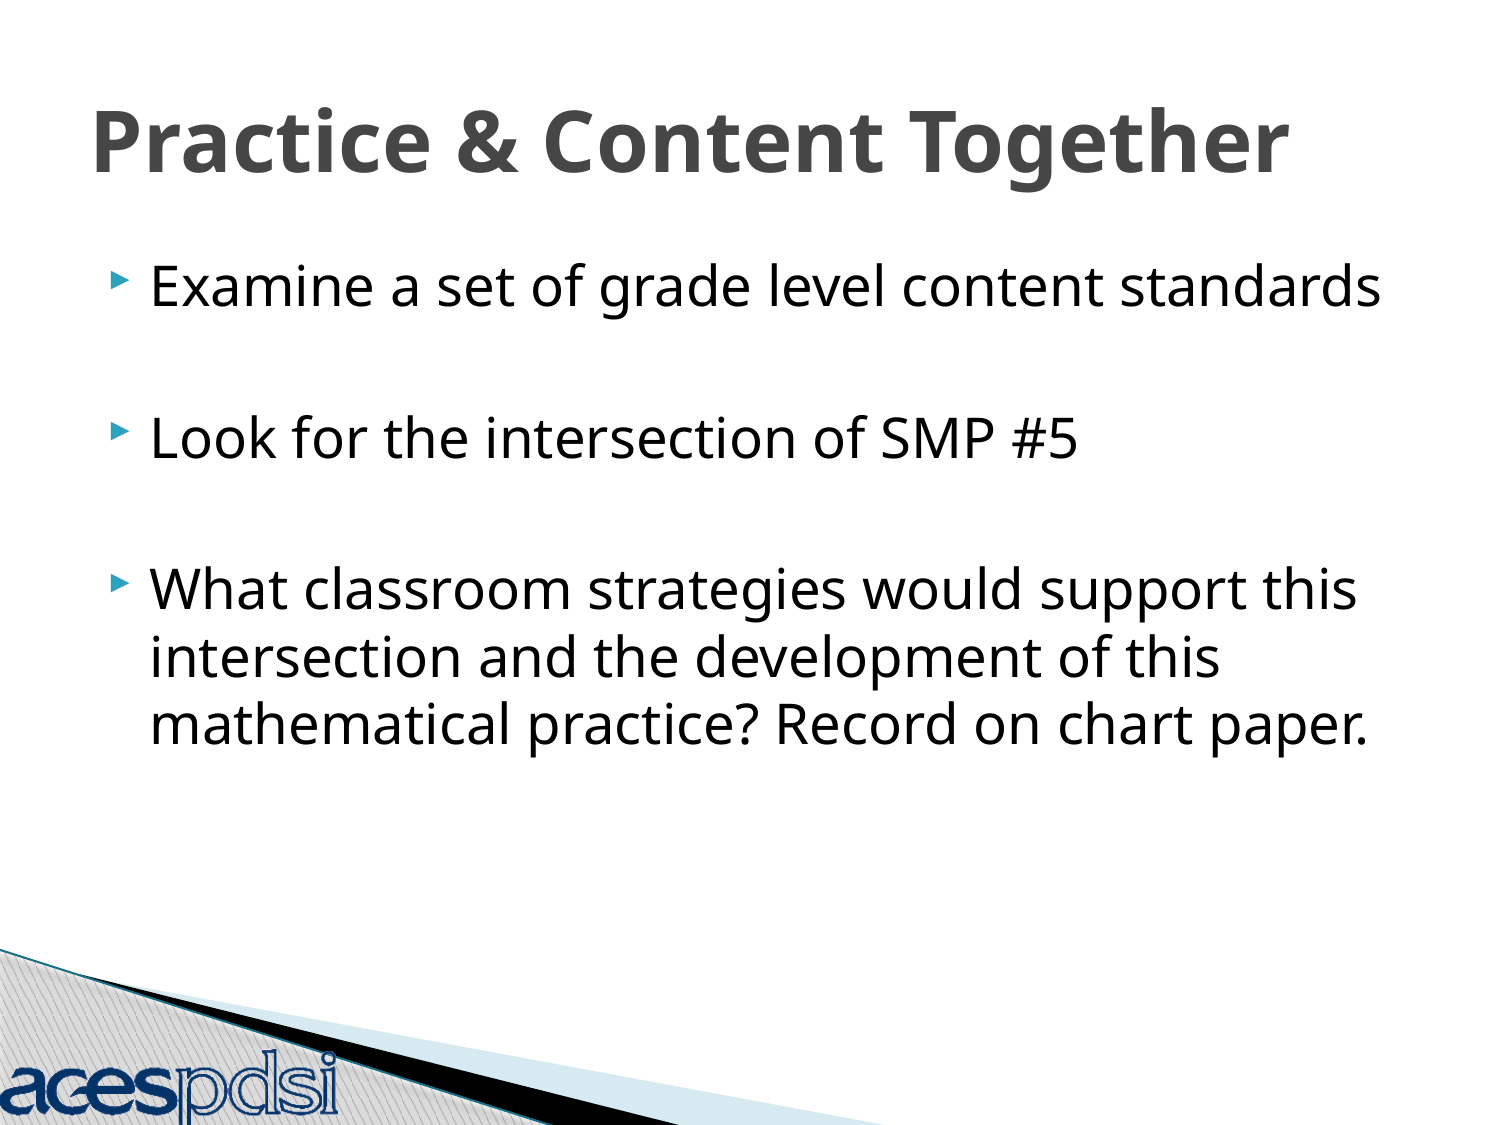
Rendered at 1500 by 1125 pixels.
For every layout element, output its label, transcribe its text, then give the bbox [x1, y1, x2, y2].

title Practice & Content Together [75, 45, 1425, 233]
list Examine a set of grade level content standards Look for the intersection of SMP #5 What classroom strategies would support this intersection and the development of this mathematical practice? Record on chart paper. [75, 243, 1425, 986]
picture [0, 1049, 338, 1125]
